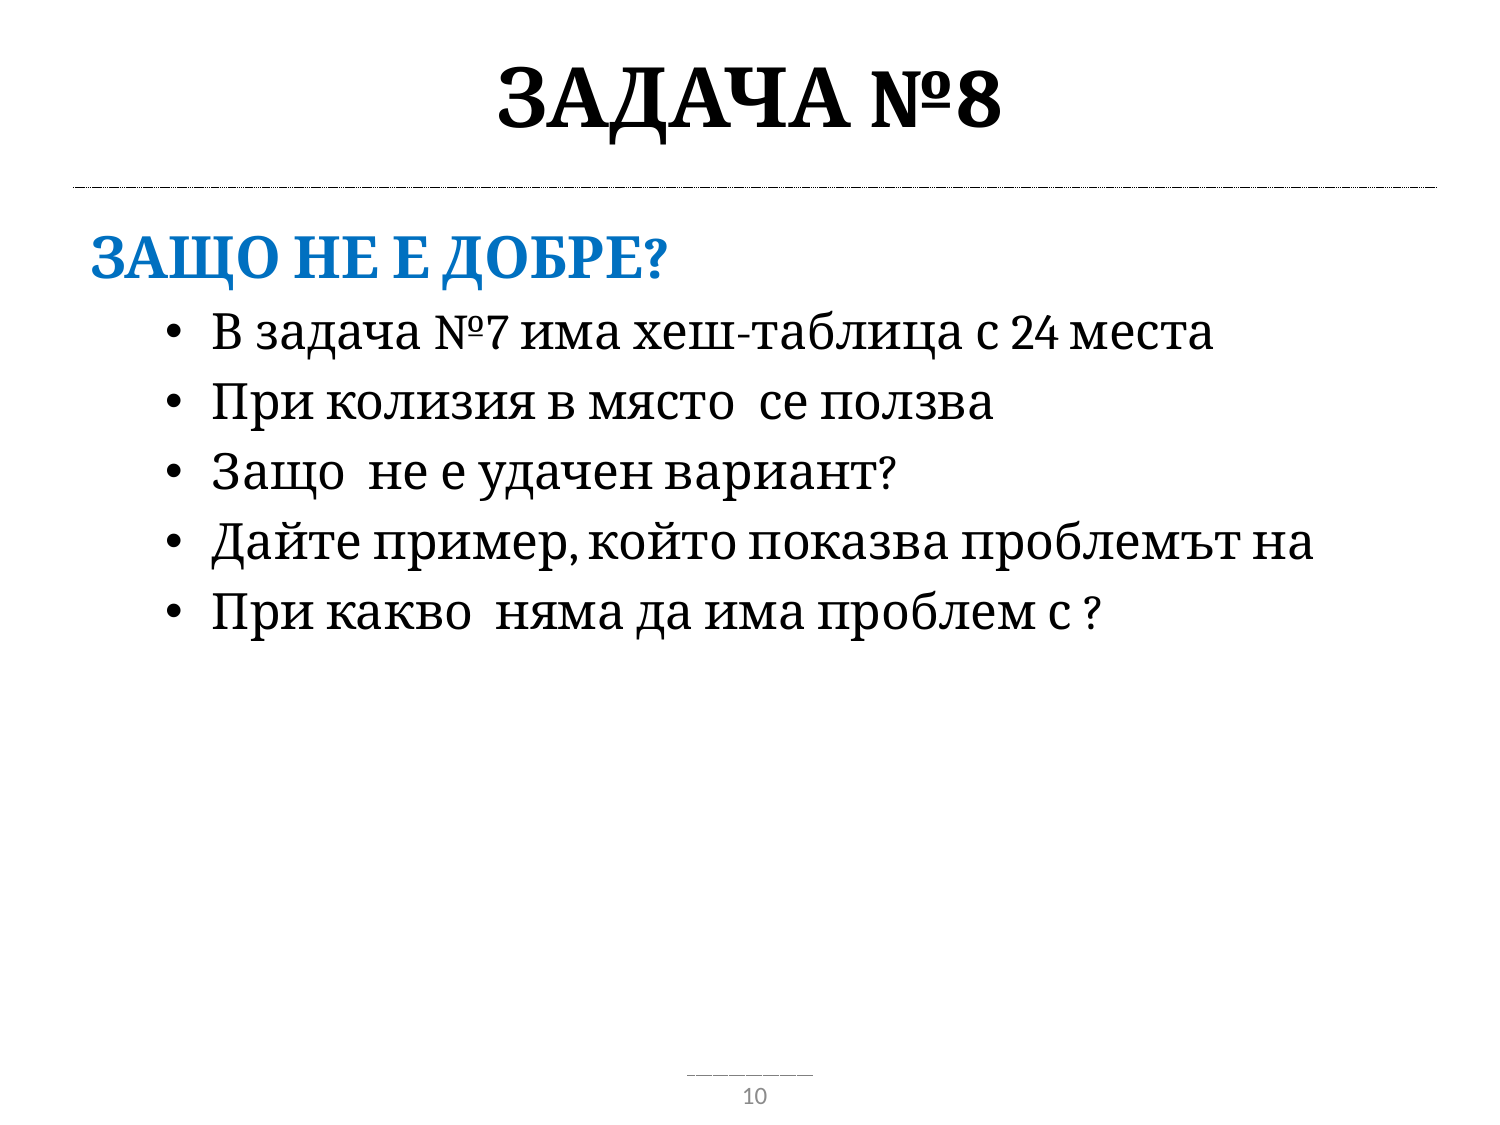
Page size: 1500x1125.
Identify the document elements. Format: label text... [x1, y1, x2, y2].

slide_number 10 [579, 1065, 930, 1125]
title Задача №8 [0, 0, 1500, 188]
